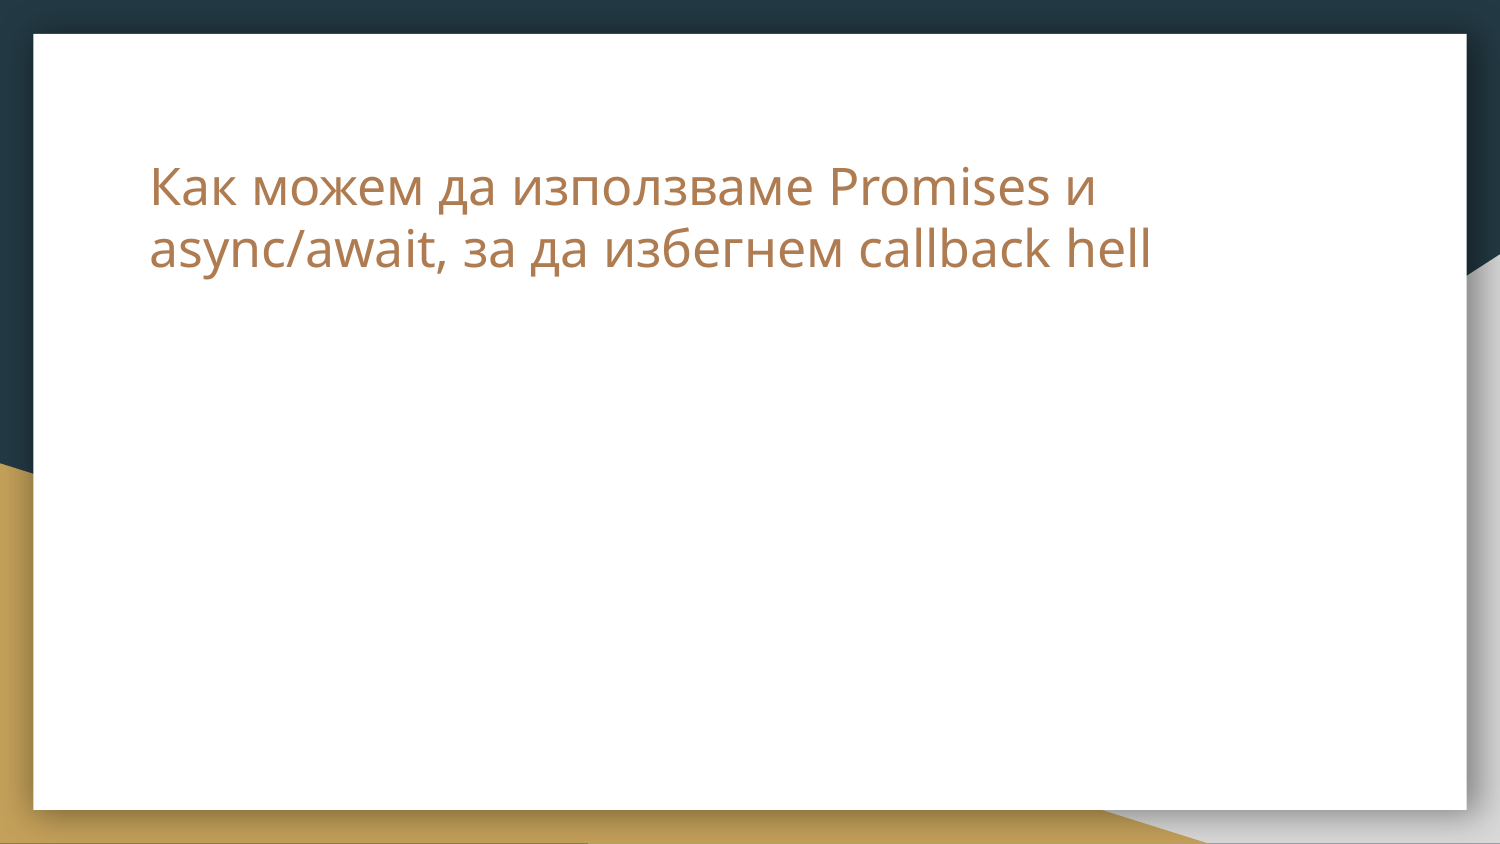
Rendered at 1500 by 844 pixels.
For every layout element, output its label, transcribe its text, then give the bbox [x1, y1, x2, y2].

title Как можем да използваме Promises и async/await, за да избегнем callback hell [134, 138, 1366, 296]
